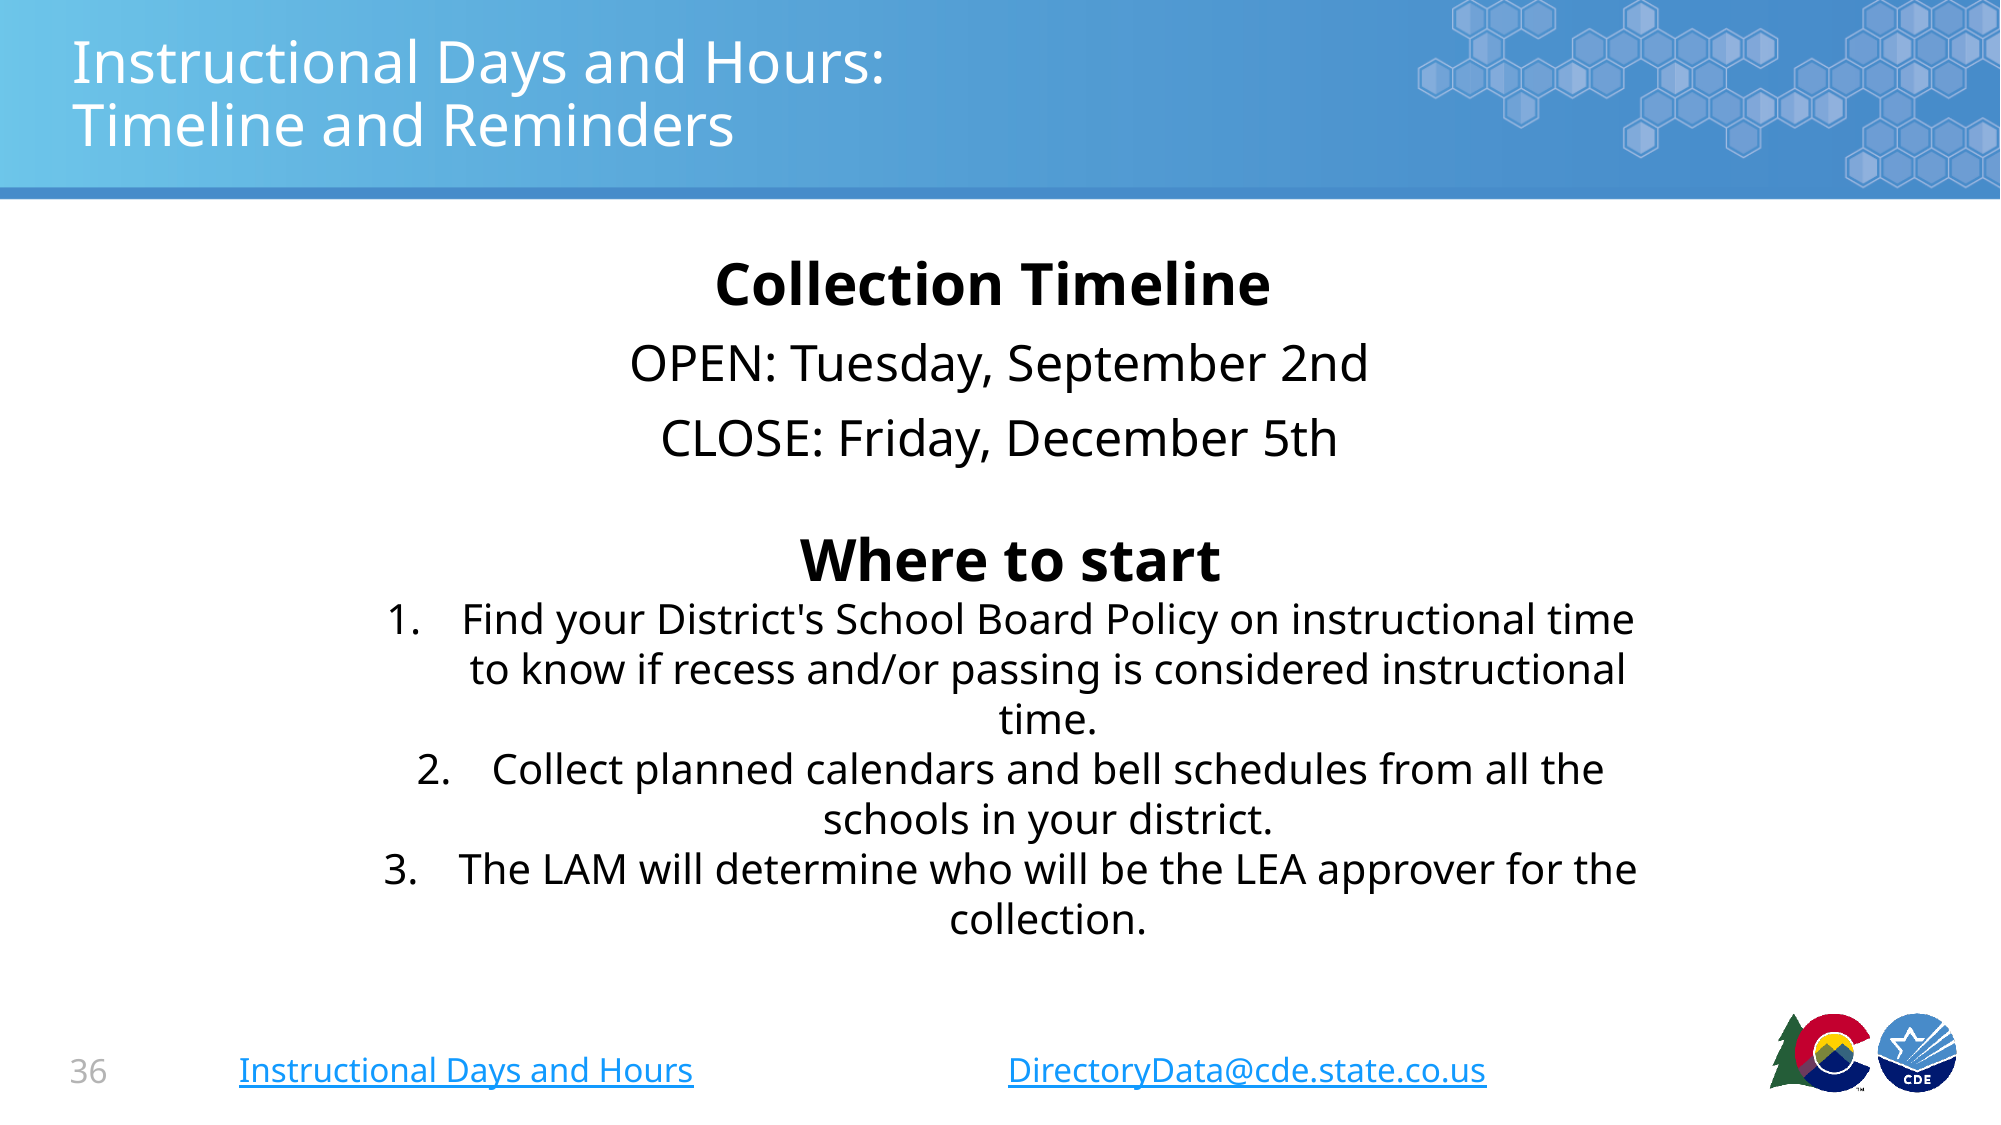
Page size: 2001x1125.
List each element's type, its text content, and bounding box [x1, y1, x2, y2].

slide_number 36 [54, 1042, 191, 1103]
list Collection Timeline OPEN: Tuesday, September 2nd CLOSE: Friday, December 5th [137, 254, 1863, 491]
picture [0, 0, 2000, 200]
text_box Where to start Find your District's School Board Policy on instructional time to know if recess and/or passing is considered instructional time. Collect planned calendars and bell schedules from all the schools in your district. The LAM will determine who will be the LEA approver for the collection. [346, 515, 1675, 951]
list Instructional Days and Hours [224, 1042, 960, 1103]
list DirectoryData@cde.state.co.us [992, 1042, 1714, 1103]
title Instructional Days and Hours: Timeline and Reminders [72, 33, 1396, 182]
picture [1768, 1012, 1957, 1093]
